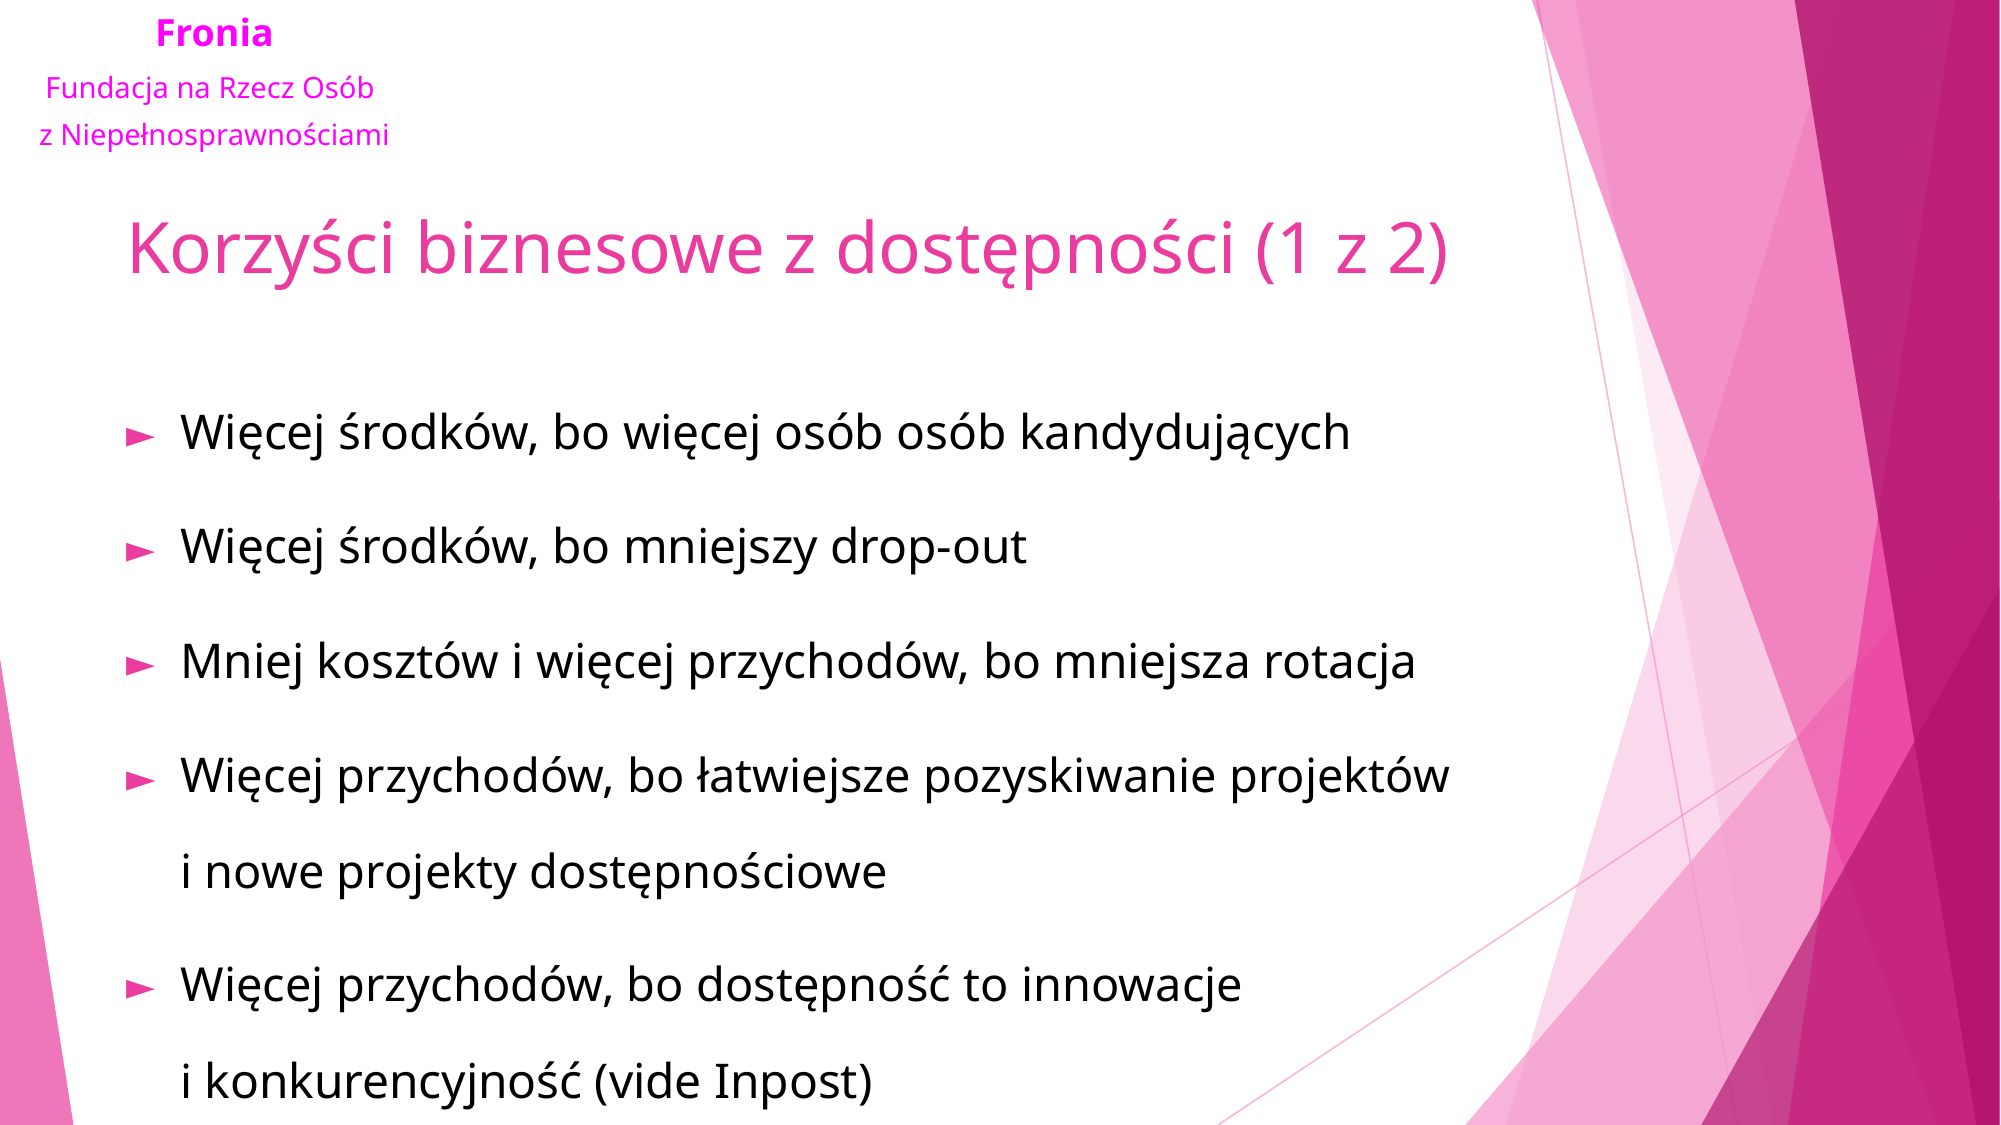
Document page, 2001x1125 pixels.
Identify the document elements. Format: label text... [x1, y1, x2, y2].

list Więcej środków, bo więcej osób osób kandydujących Więcej środków, bo mniejszy drop-out Mniej kosztów i więcej przychodów, bo mniejsza rotacja Więcej przychodów, bo łatwiejsze pozyskiwanie projektów i nowe projekty dostępnościowe Więcej przychodów, bo dostępność to innowacje i konkurencyjność (vide Inpost) [111, 354, 1601, 1125]
title Korzyści biznesowe z dostępności (1 z 2) [111, 136, 1660, 354]
